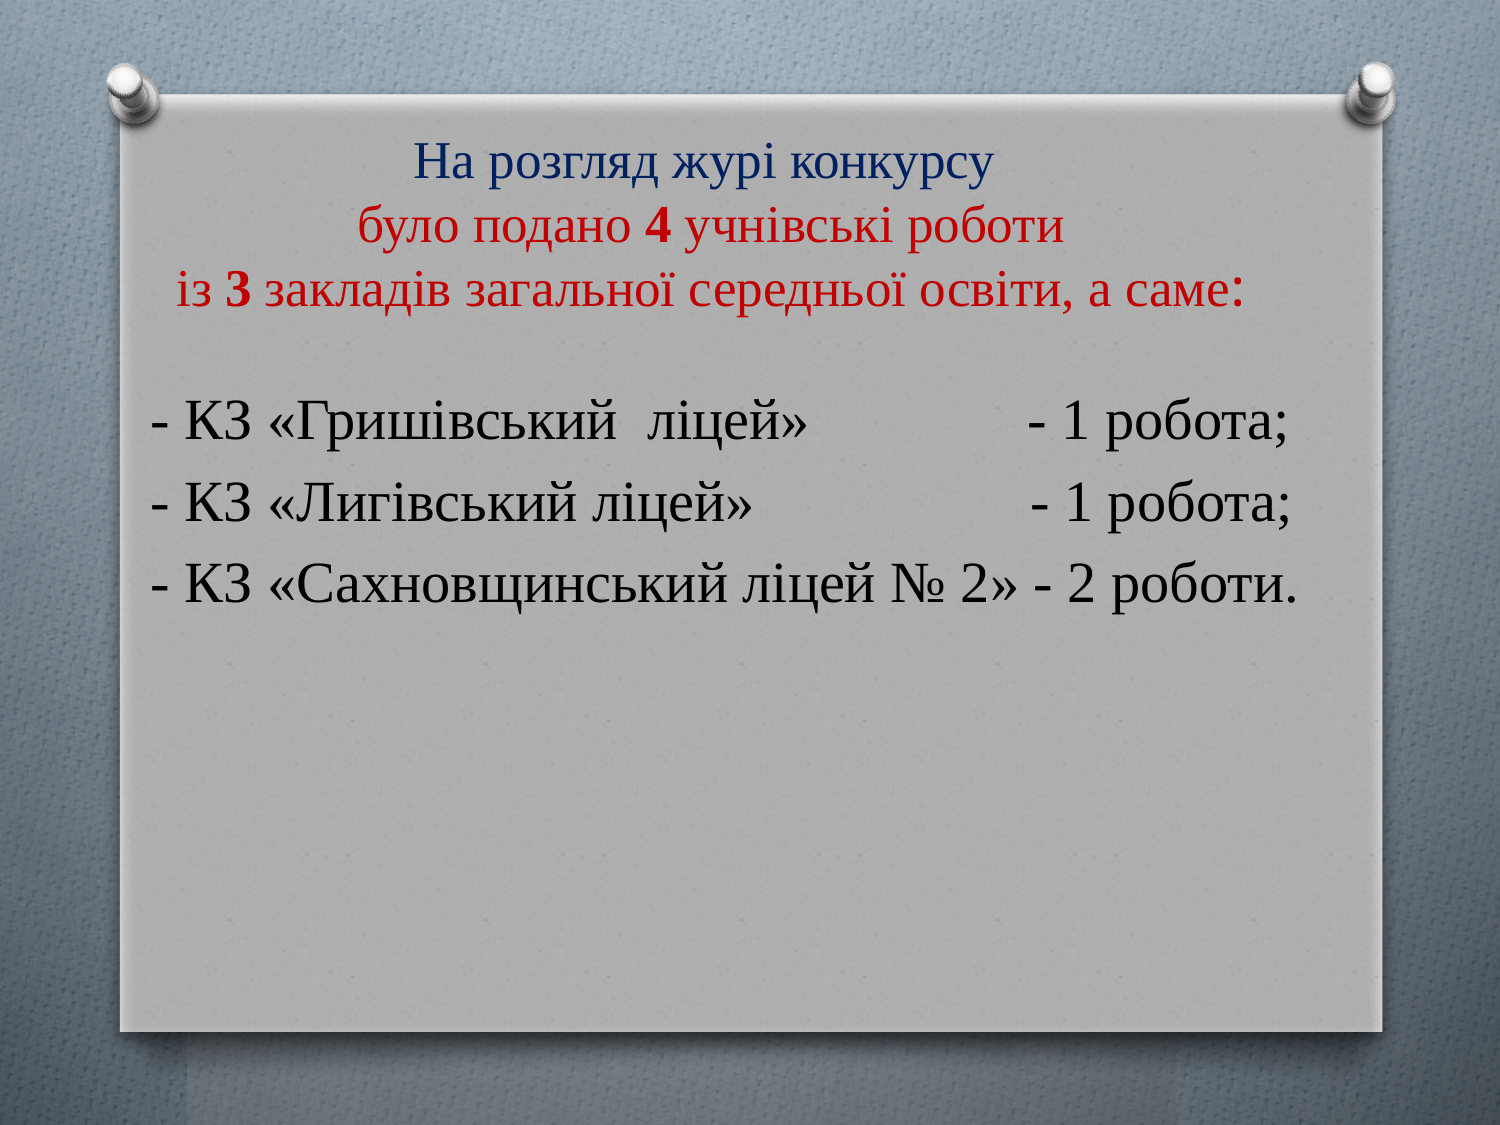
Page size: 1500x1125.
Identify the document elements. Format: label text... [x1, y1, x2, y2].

picture [1317, 35, 1439, 156]
list - КЗ «Гришівський ліцей» - 1 робота; - КЗ «Лигівський ліцей» - 1 робота; - КЗ «Сахновщинський ліцей № 2» - 2 роботи. [135, 373, 1375, 900]
title На розгляд журі конкурсу було подано 4 учнівські роботи із 3 закладів загальної середньої освіти, а саме: [147, 90, 1275, 353]
picture [75, 29, 198, 147]
